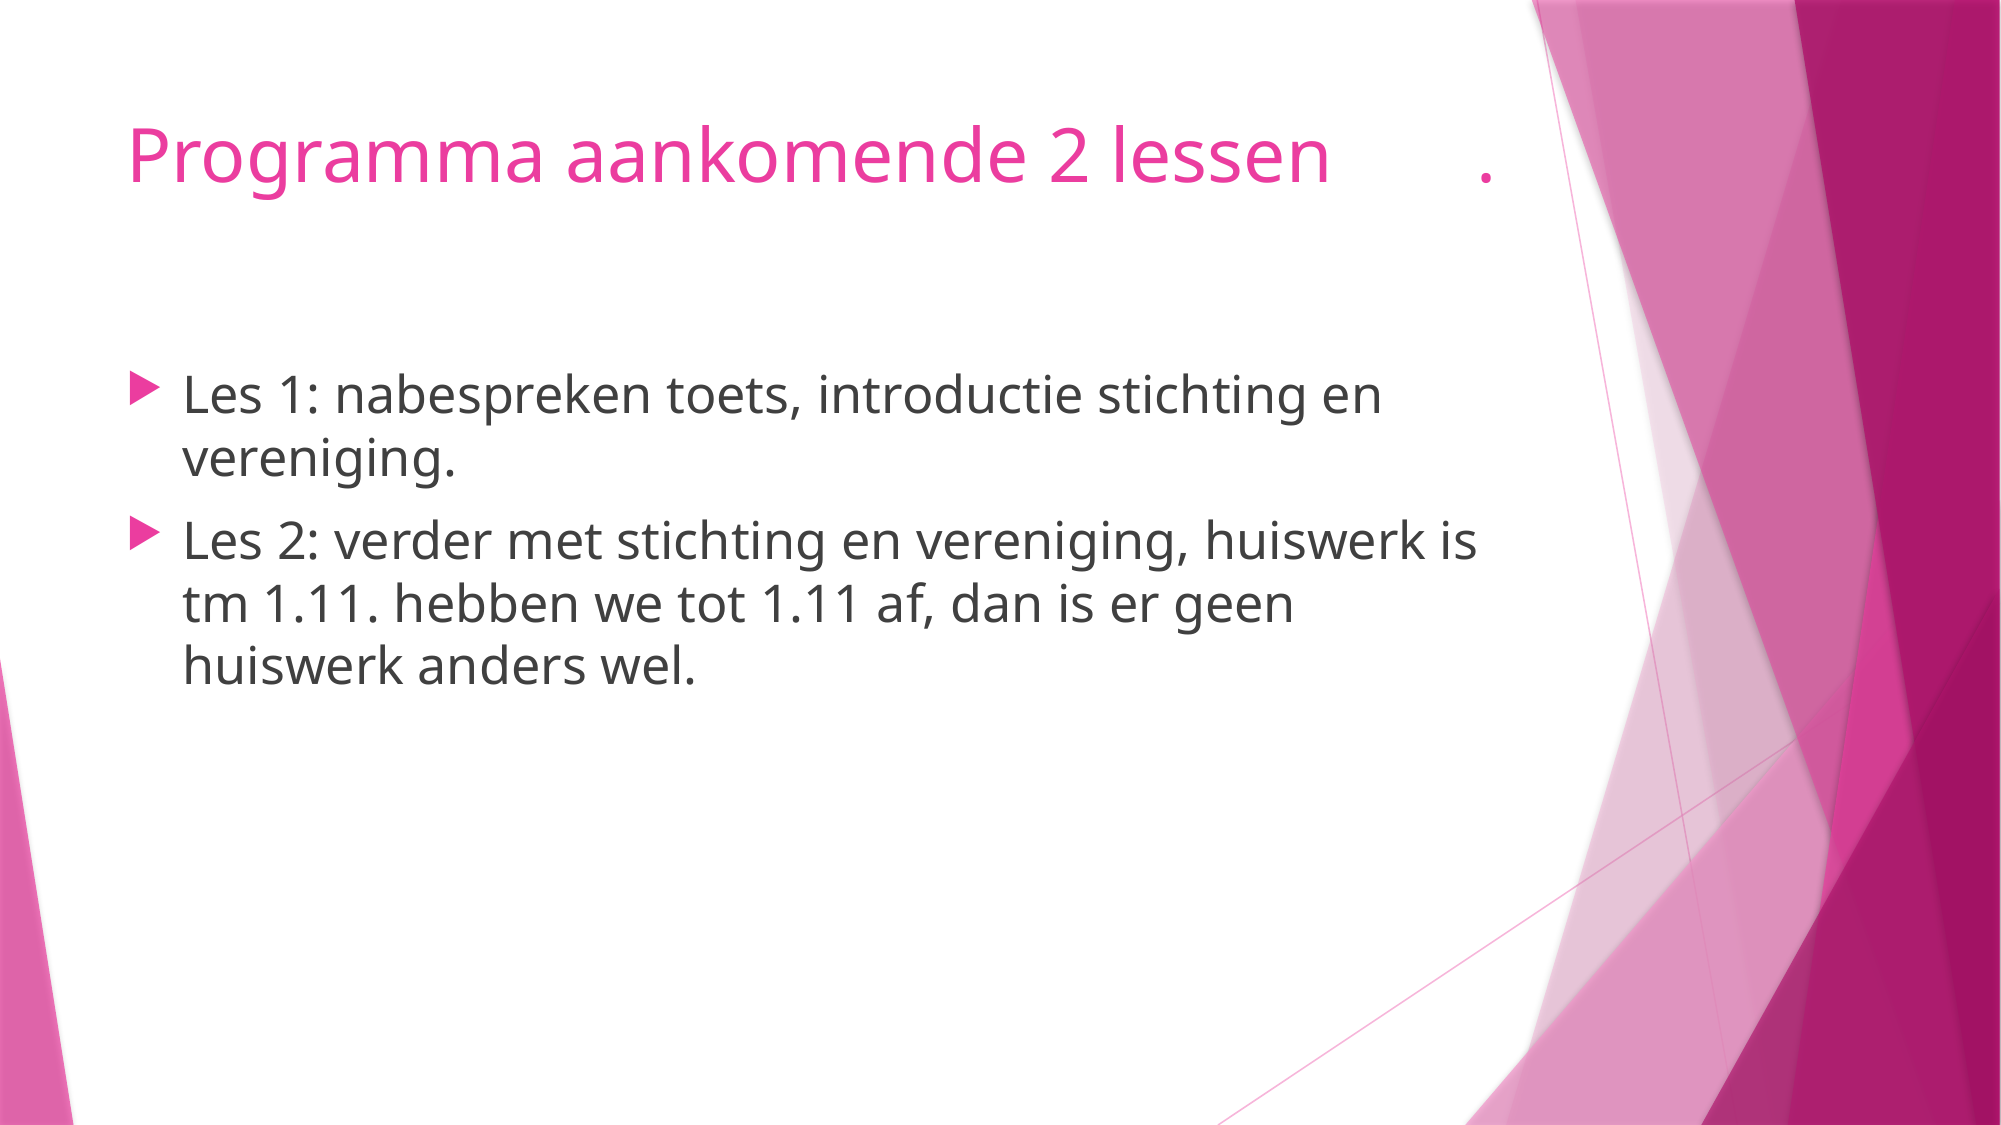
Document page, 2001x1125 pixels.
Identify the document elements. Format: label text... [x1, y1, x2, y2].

title Programma aankomende 2 lessen . [111, 99, 1522, 317]
list Les 1: nabespreken toets, introductie stichting en vereniging. Les 2: verder met stichting en vereniging, huiswerk is tm 1.11. hebben we tot 1.11 af, dan is er geen huiswerk anders wel. [111, 354, 1522, 992]
